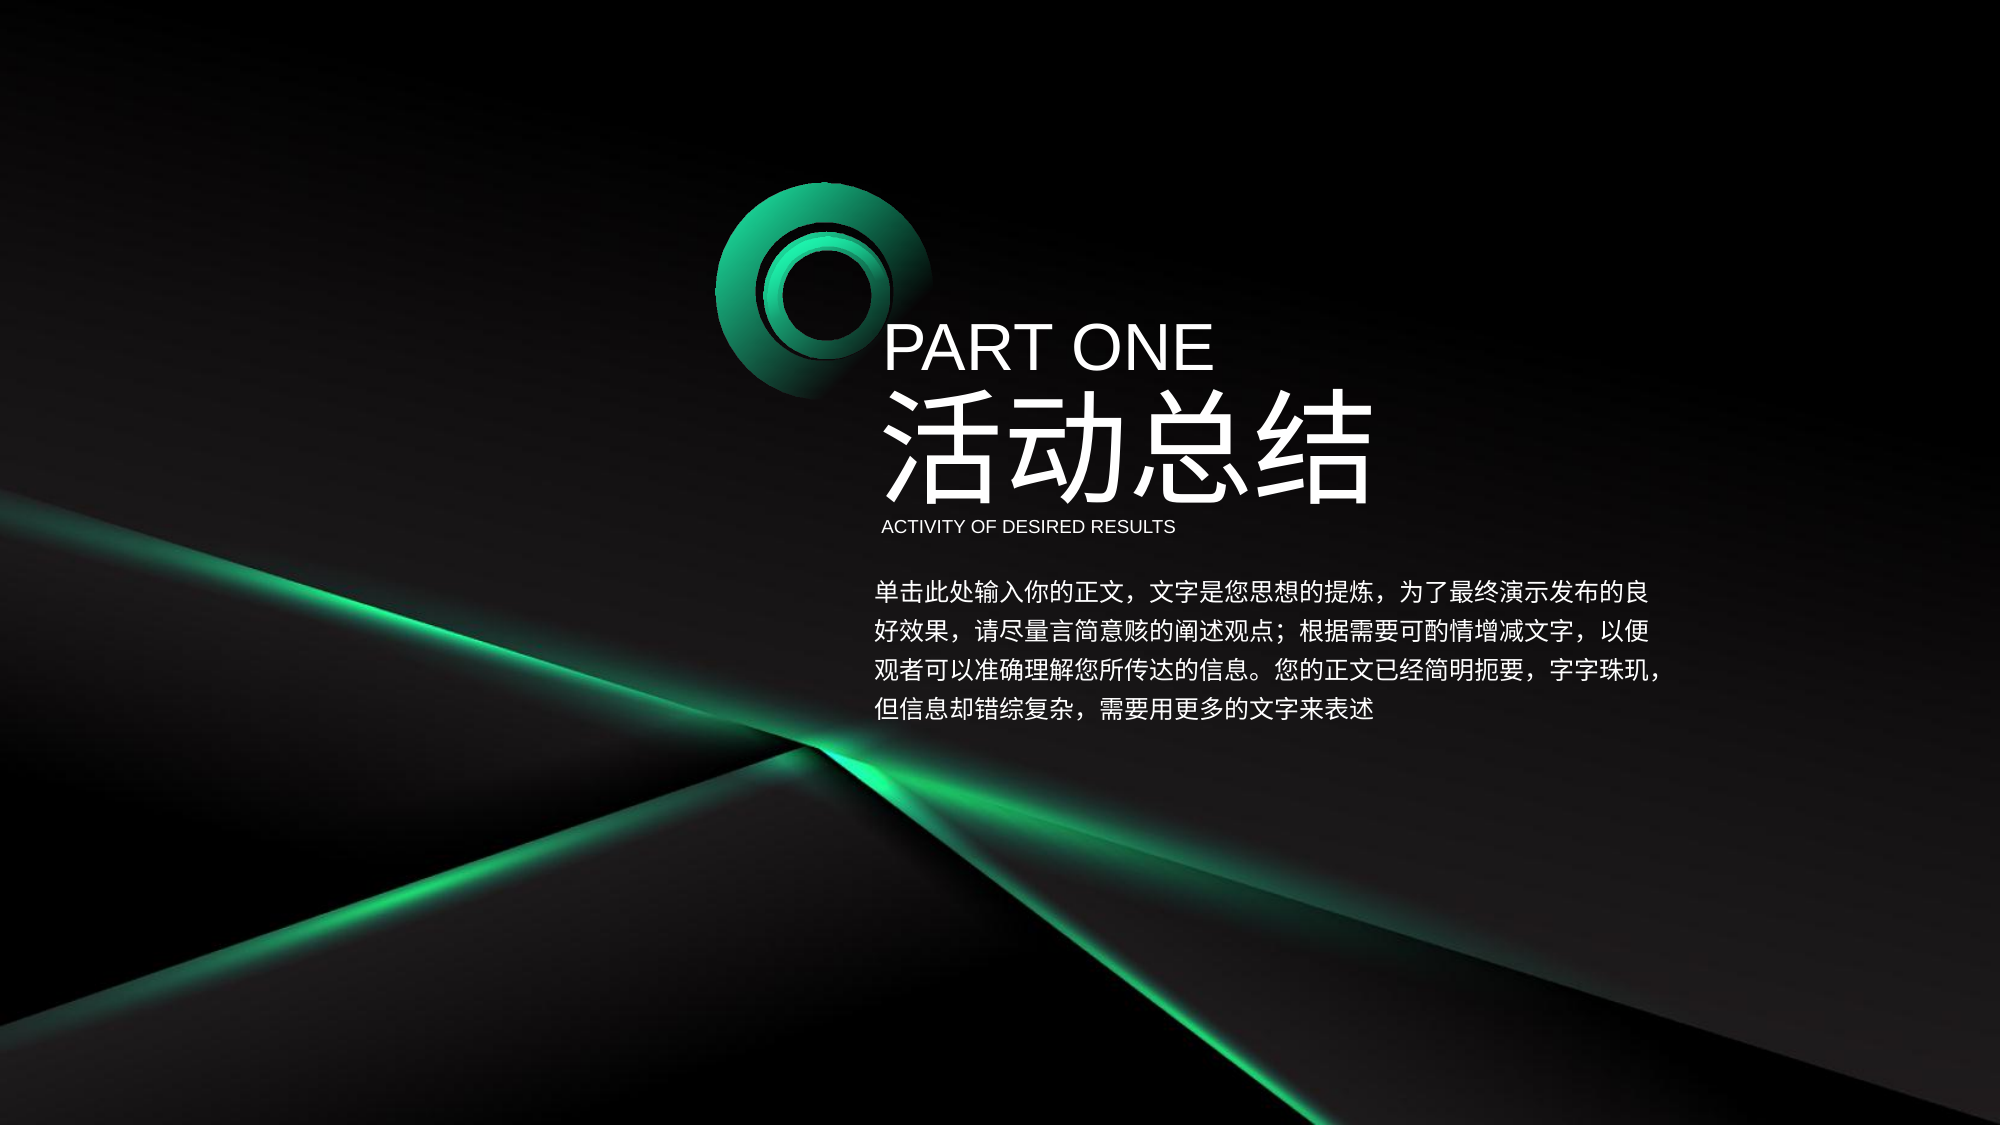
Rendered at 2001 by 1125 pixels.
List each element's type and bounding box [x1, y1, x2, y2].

text_box [715, 182, 933, 400]
picture [0, 0, 2000, 1125]
